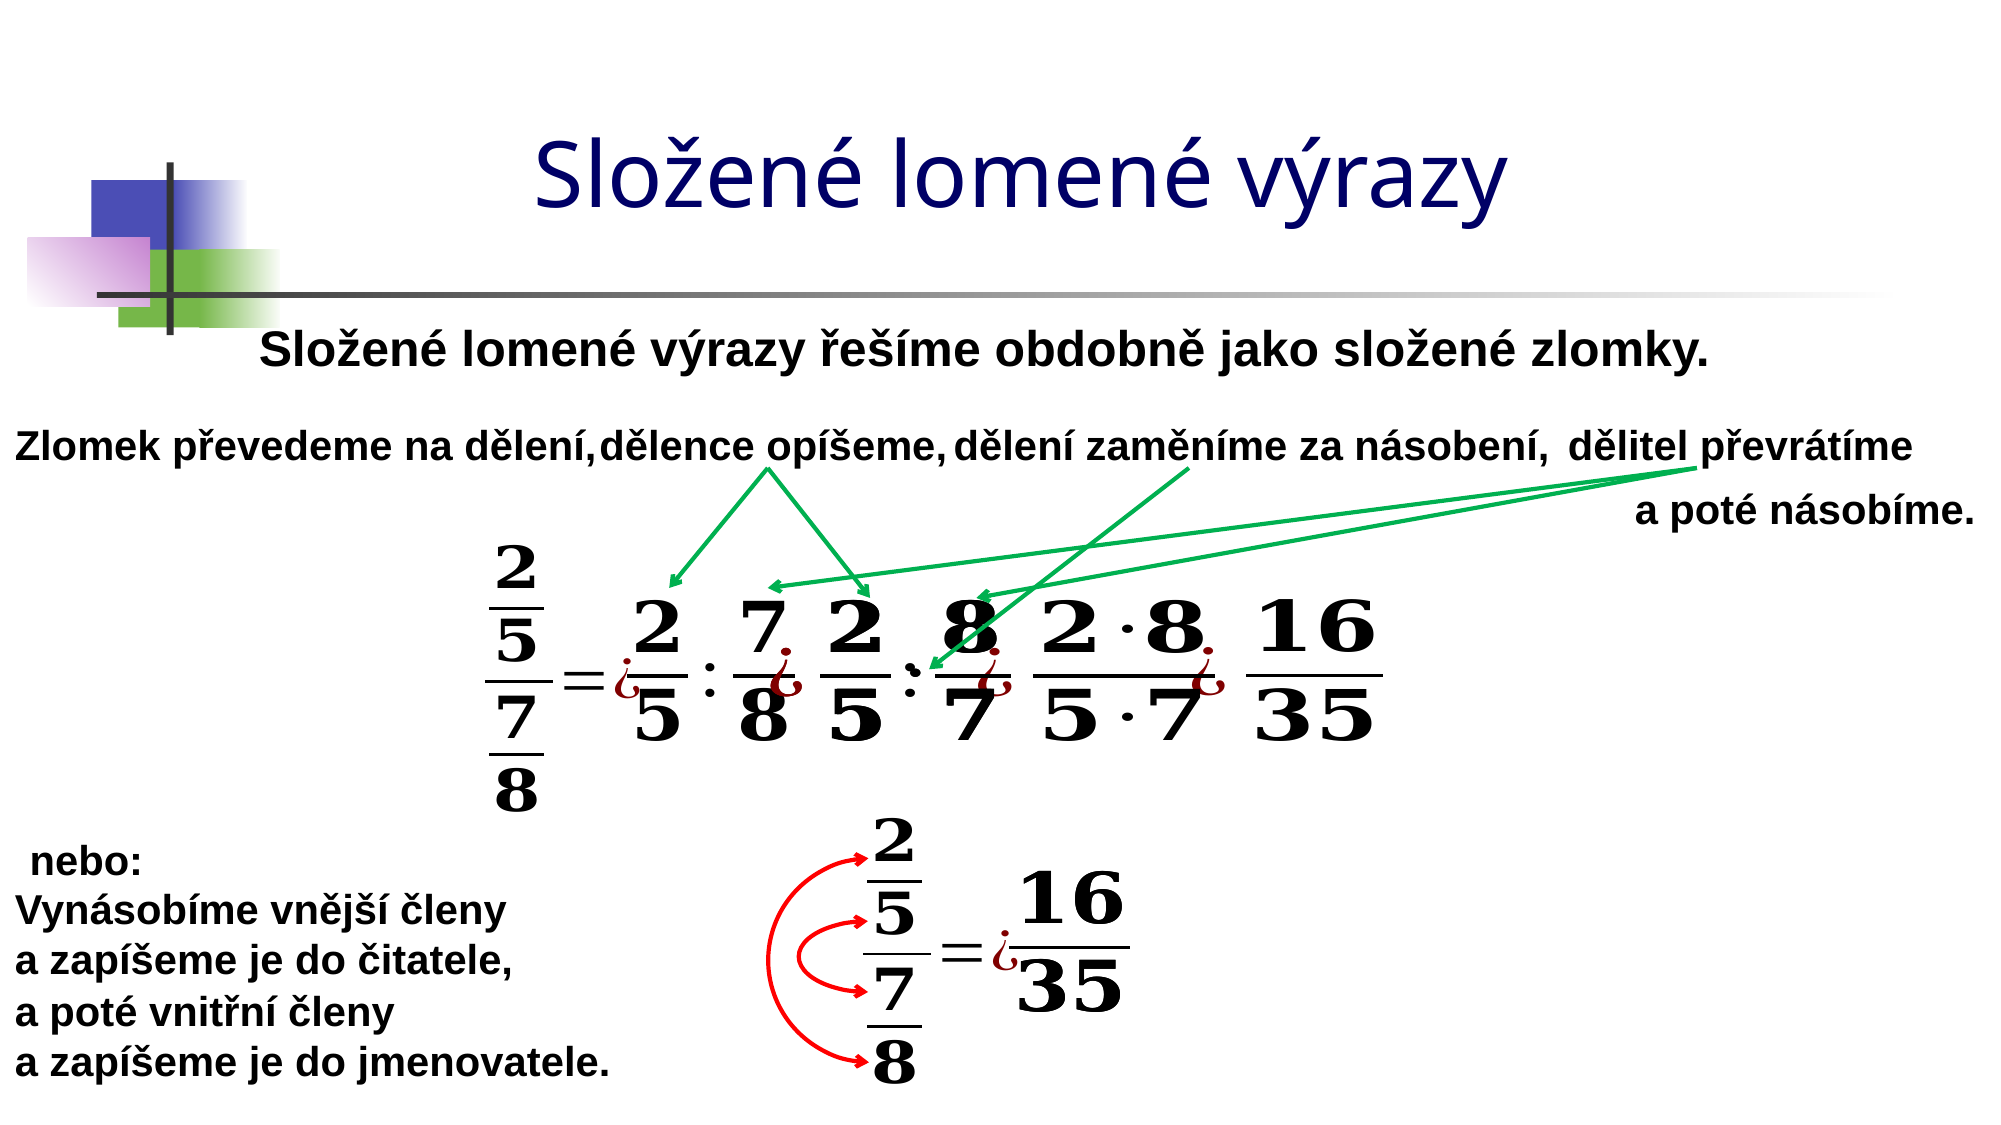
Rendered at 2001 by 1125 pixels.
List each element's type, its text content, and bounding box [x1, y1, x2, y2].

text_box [1190, 467, 1698, 599]
text_box Složené lomené výrazy řešíme obdobně jako složené zlomky. [244, 314, 2000, 380]
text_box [767, 467, 927, 589]
text_box a poté vnitřní členy a zapíšeme je do jmenovatele. [0, 987, 622, 1083]
text_box nebo: [0, 822, 174, 885]
text_box Vynásobíme vnější členy a zapíšeme je do čitatele, [0, 885, 573, 981]
text_box [798, 914, 869, 999]
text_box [669, 467, 765, 589]
text_box [768, 852, 872, 1069]
title Složené lomené výrazy [416, 113, 1627, 228]
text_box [767, 595, 871, 599]
text_box dělitel převrátíme [1553, 413, 1933, 475]
text_box dělení zaměníme za násobení, [938, 413, 1553, 465]
text_box dělence opíšeme, [597, 413, 938, 475]
text_box a poté násobíme. [1703, 477, 2000, 539]
text_box Zlomek převedeme na dělení, [0, 413, 597, 475]
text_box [928, 467, 1190, 670]
